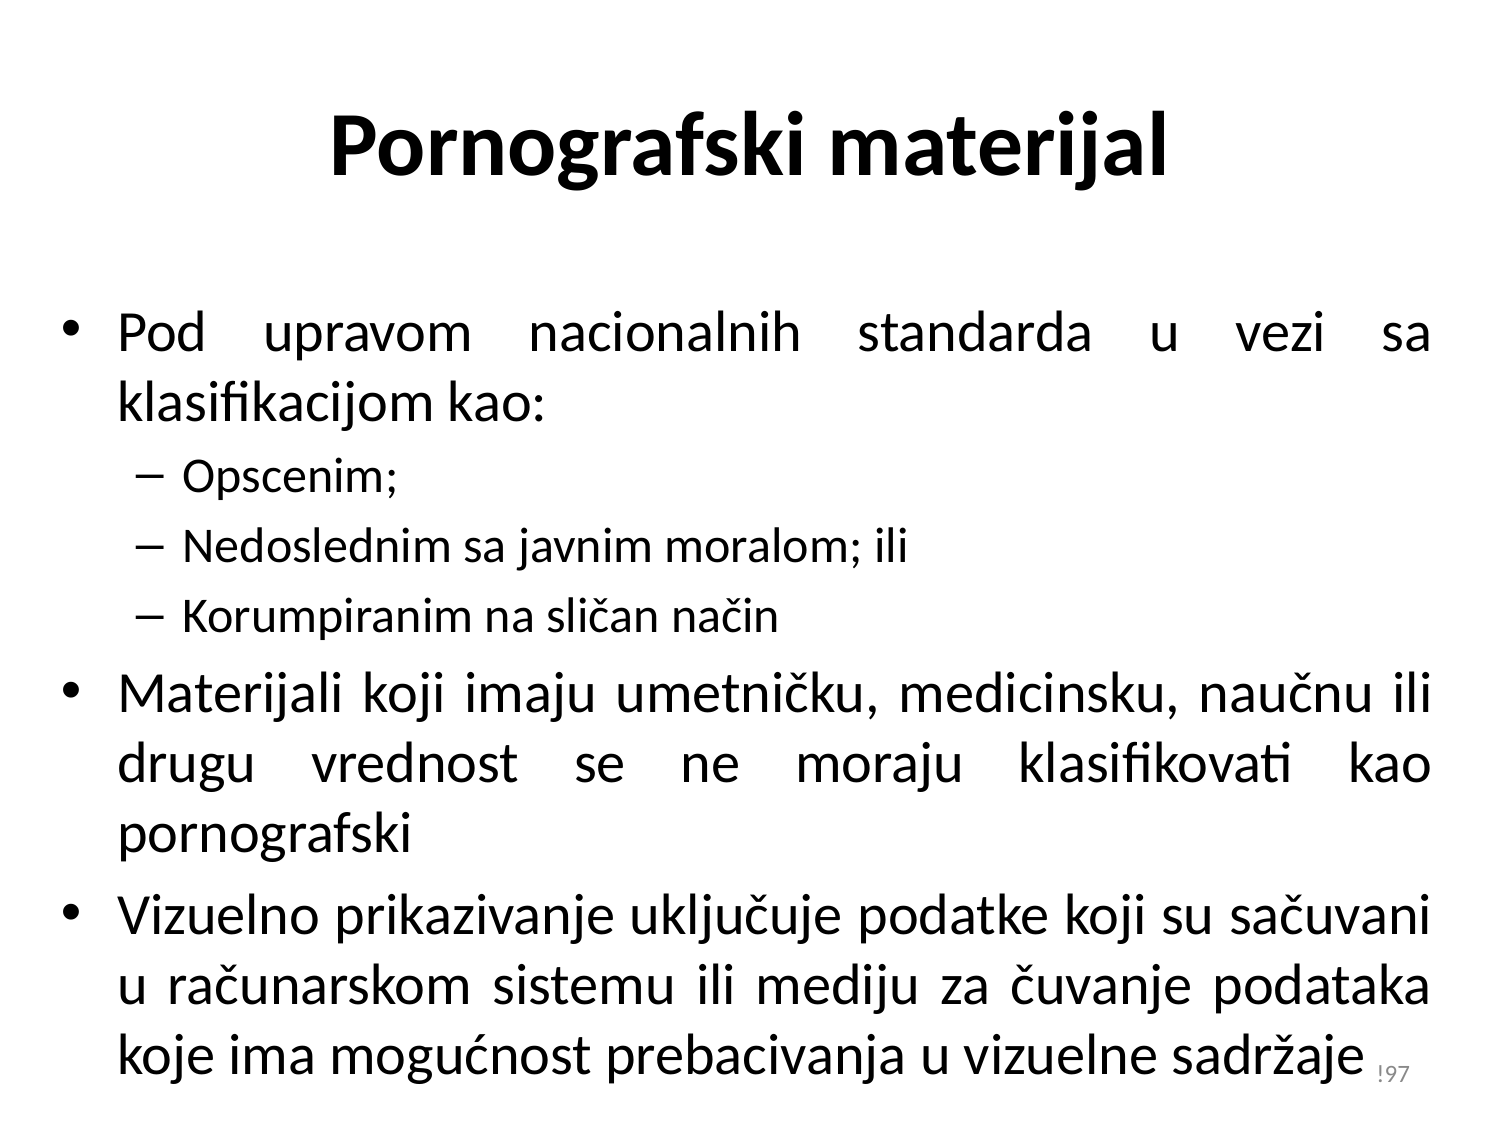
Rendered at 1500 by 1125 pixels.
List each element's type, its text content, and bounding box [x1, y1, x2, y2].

list Pod upravom nacionalnih standarda u vezi sa klasifikacijom kao: Opscenim; Nedoslednim sa javnim moralom; ili Korumpiranim na sličan način Materijali koji imaju umetničku, medicinsku, naučnu ili drugu vrednost se ne moraju klasifikovati kao pornografski Vizuelno prikazivanje uključuje podatke koji su sačuvani u računarskom sistemu ili mediju za čuvanje podataka koje ima mogućnost prebacivanja u vizuelne sadržaje [45, 285, 1449, 1029]
slide_number !97 [1074, 1042, 1425, 1103]
title Pornografski materijal [74, 44, 1426, 233]
